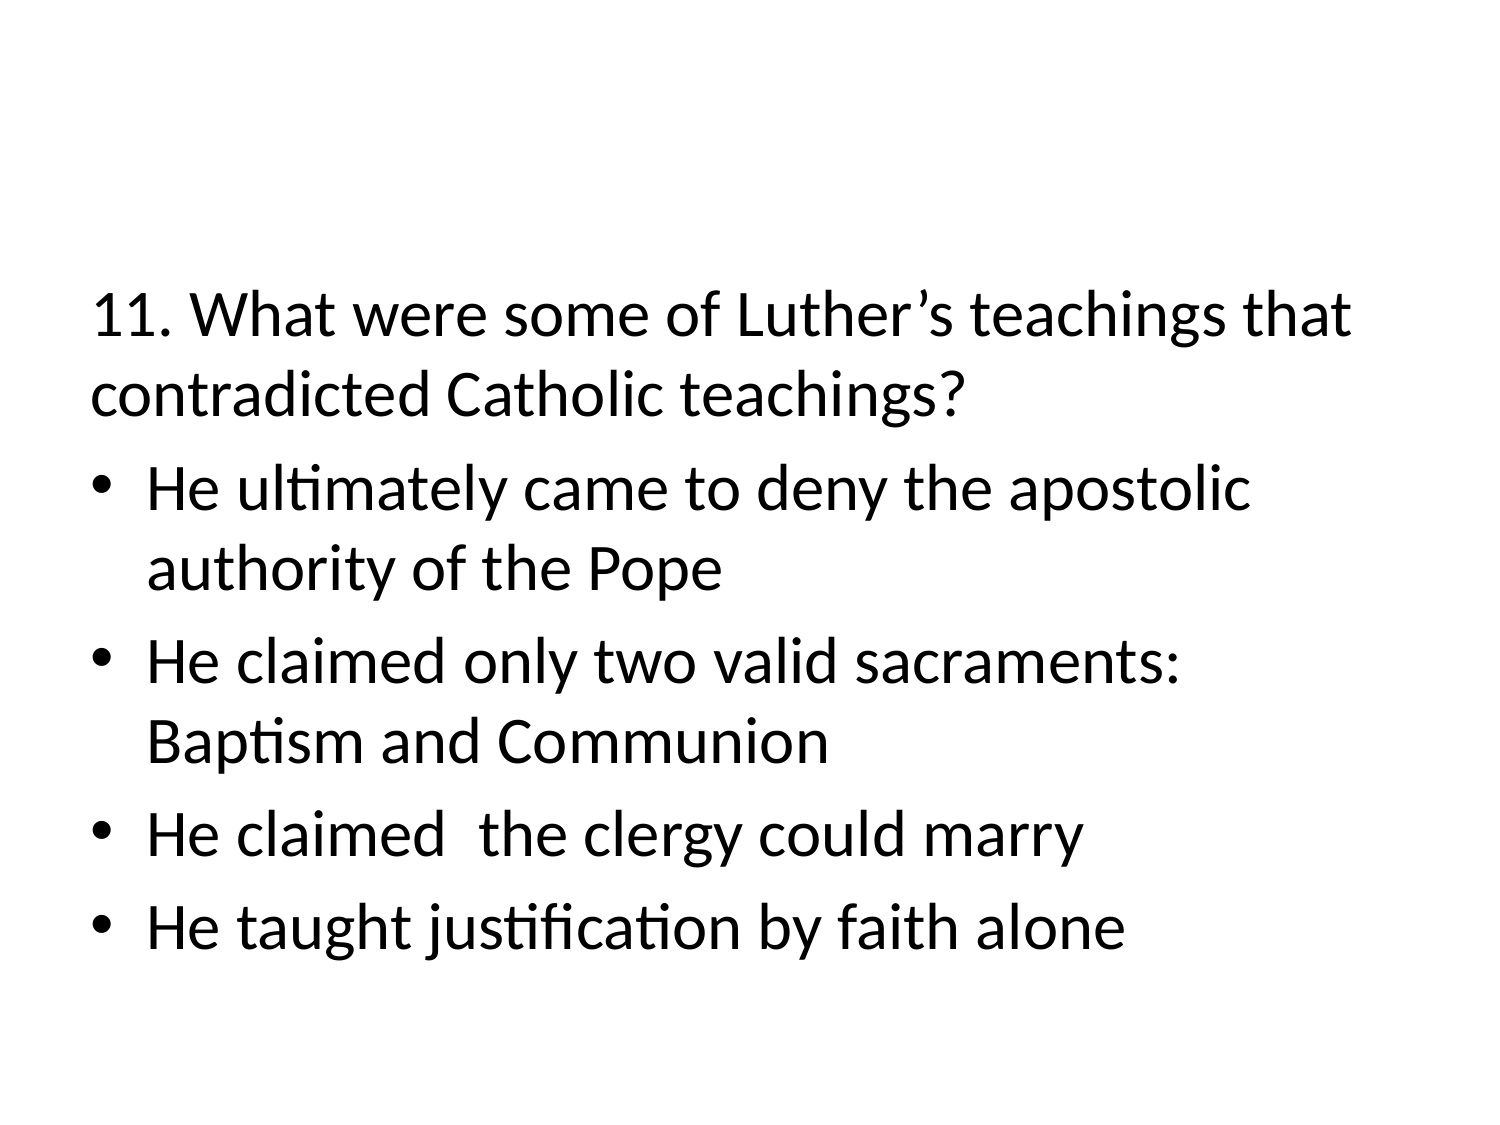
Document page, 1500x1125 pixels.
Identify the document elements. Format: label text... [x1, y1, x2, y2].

list 11. What were some of Luther’s teachings that contradicted Catholic teachings? He ultimately came to deny the apostolic authority of the Pope He claimed only two valid sacraments: Baptism and Communion He claimed the clergy could marry He taught justification by faith alone [75, 262, 1425, 1005]
